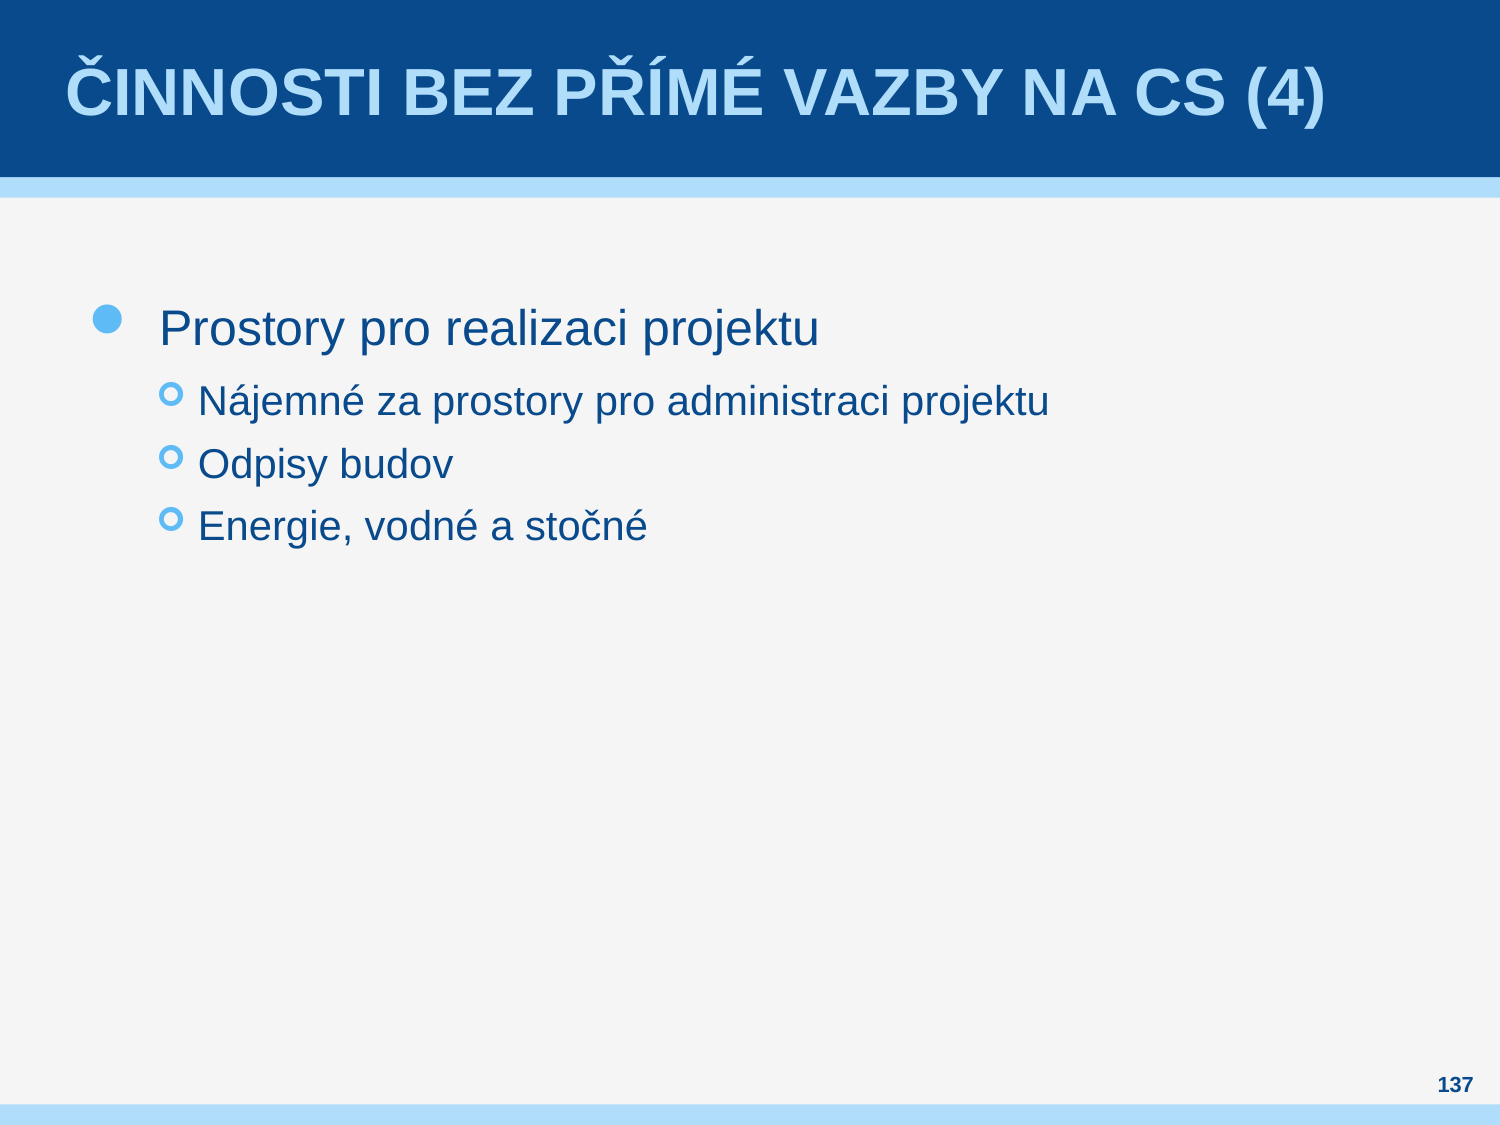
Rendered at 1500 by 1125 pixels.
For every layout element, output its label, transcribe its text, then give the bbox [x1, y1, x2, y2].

list Prostory pro realizaci projektu Nájemné za prostory pro administraci projektu Odpisy budov Energie, vodné a stočné [88, 295, 1412, 1004]
slide_number 137 [1417, 1068, 1495, 1099]
title Činnosti bez přímé vazby na cs (4) [59, 0, 1441, 178]
